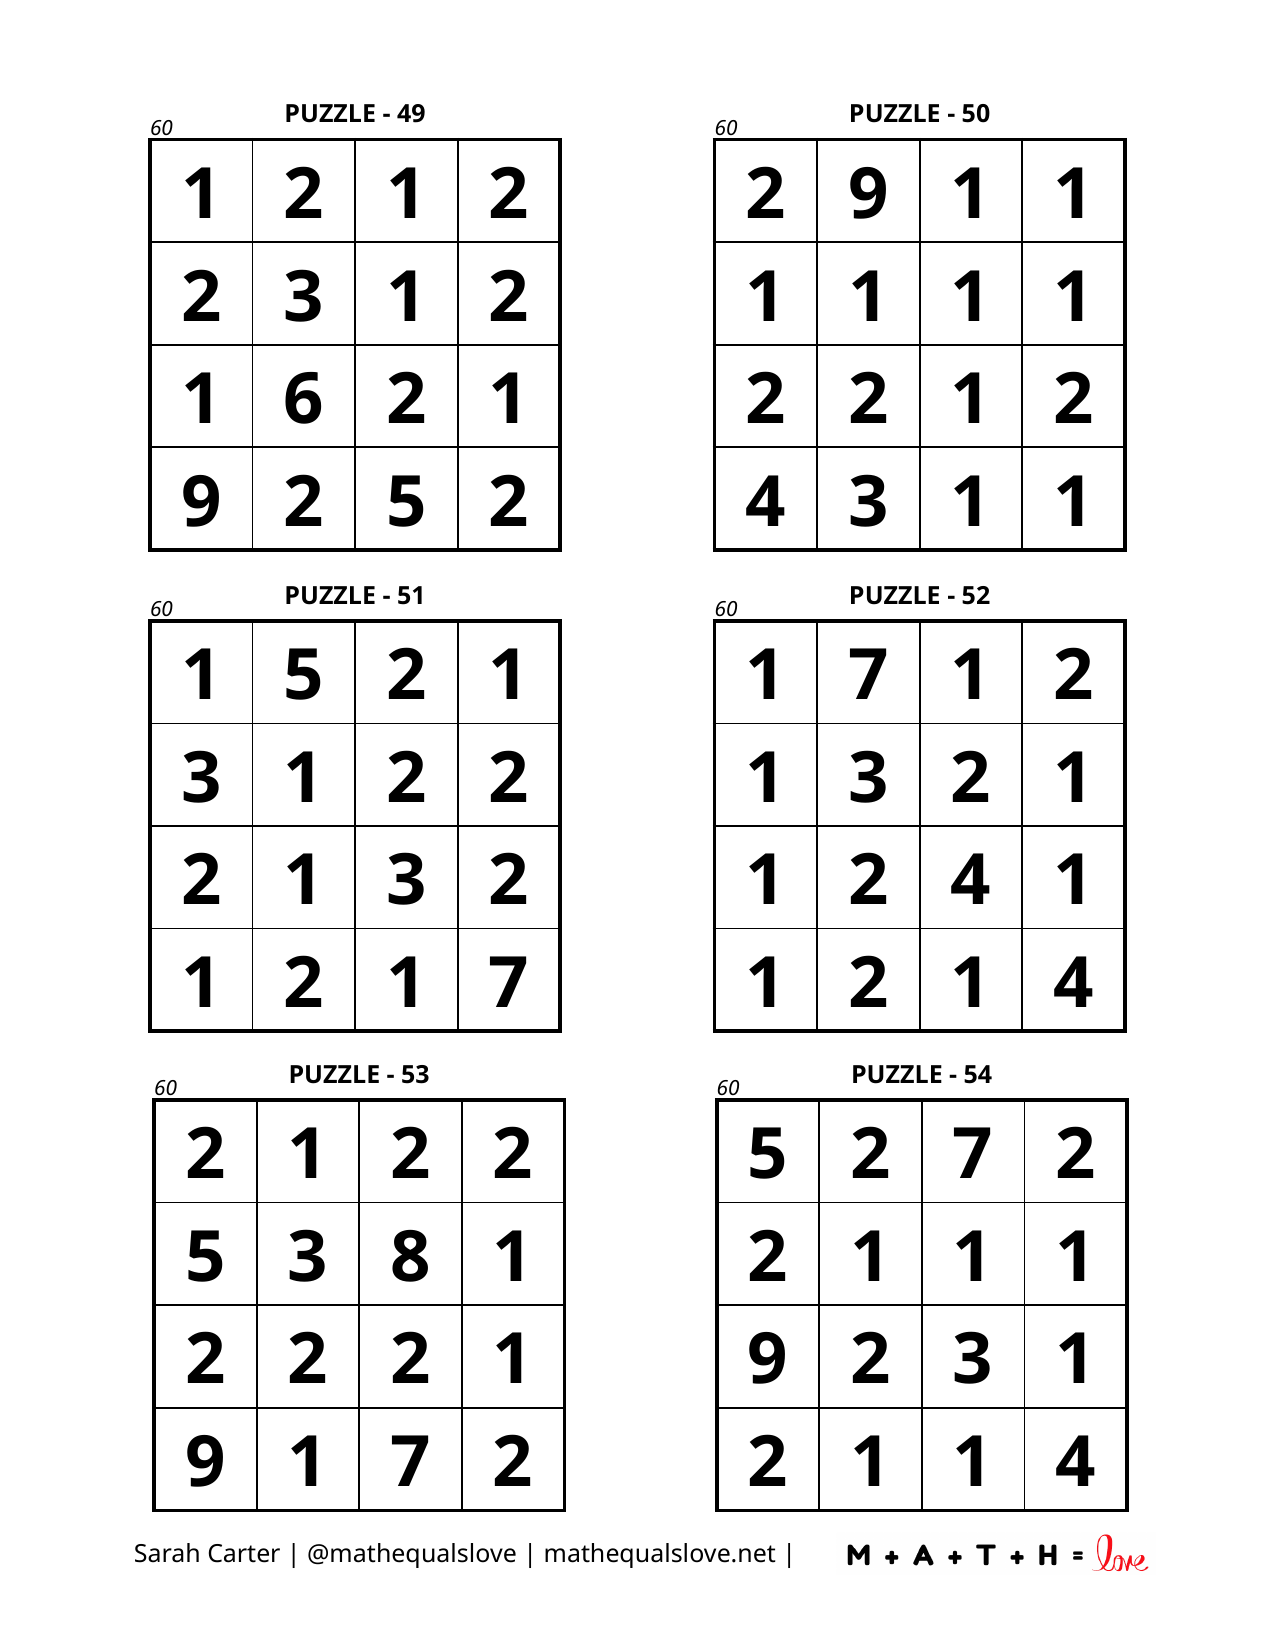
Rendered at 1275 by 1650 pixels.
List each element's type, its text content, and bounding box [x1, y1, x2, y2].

table_cell 9 [152, 448, 252, 548]
text_box PUZZLE - 54 [716, 1058, 1128, 1089]
text_box PUZZLE - 52 [714, 579, 1125, 610]
table_cell 1 [921, 929, 1021, 1029]
text_box 60 [149, 114, 359, 140]
table_cell 2 [716, 346, 816, 446]
table_cell 1 [253, 724, 354, 825]
table_header 1 [459, 623, 558, 723]
table_header 2 [1025, 1102, 1125, 1202]
table_header 2 [463, 1102, 563, 1202]
table_header 1 [258, 1102, 358, 1202]
table_cell 1 [716, 243, 816, 344]
table_cell 1 [1023, 827, 1123, 928]
table_cell 2 [818, 827, 919, 928]
table_cell 6 [253, 346, 354, 446]
table_cell 2 [156, 1306, 256, 1407]
table_cell 2 [459, 448, 558, 548]
text_box 60 [714, 114, 923, 140]
table_cell 2 [258, 1306, 358, 1407]
table_cell 3 [253, 243, 354, 344]
table_cell 1 [1025, 1203, 1125, 1304]
table_header 2 [820, 1102, 921, 1202]
table_cell 2 [719, 1409, 818, 1509]
table_cell 3 [818, 448, 919, 548]
table_cell 5 [156, 1203, 256, 1304]
table_cell 1 [152, 929, 252, 1029]
table_cell 1 [923, 1409, 1024, 1509]
table_header 2 [1023, 623, 1123, 723]
table_cell 1 [820, 1203, 921, 1304]
table_cell 3 [258, 1203, 358, 1304]
table_cell 1 [1023, 448, 1123, 548]
table_cell 1 [921, 448, 1021, 548]
text_box PUZZLE - 50 [714, 97, 1125, 128]
text_box 60 [154, 1074, 363, 1100]
table_header 9 [818, 141, 919, 241]
table_cell 3 [923, 1306, 1024, 1407]
text_box 60 [149, 595, 359, 621]
table_header 7 [923, 1102, 1024, 1202]
table_cell 1 [1025, 1306, 1125, 1407]
table_cell 1 [459, 346, 558, 446]
table_header 2 [360, 1102, 461, 1202]
table_cell 3 [818, 724, 919, 825]
table_header 1 [716, 623, 816, 723]
table_cell 3 [356, 827, 457, 928]
table_header 1 [921, 141, 1021, 241]
table_header 2 [459, 141, 558, 241]
table_cell 2 [820, 1306, 921, 1407]
table_header 2 [156, 1102, 256, 1202]
table_cell 1 [716, 724, 816, 825]
table_cell 7 [360, 1409, 461, 1509]
table_header 1 [152, 623, 252, 723]
table_cell 2 [921, 724, 1021, 825]
table_cell 2 [818, 346, 919, 446]
table_cell 3 [152, 724, 252, 825]
table_header 2 [716, 141, 816, 241]
table_cell 8 [360, 1203, 461, 1304]
table_cell 2 [1023, 346, 1123, 446]
table_cell 1 [820, 1409, 921, 1509]
table_cell 1 [152, 346, 252, 446]
table_cell 1 [818, 243, 919, 344]
table_cell 1 [253, 827, 354, 928]
table_cell 2 [360, 1306, 461, 1407]
table_cell 9 [156, 1409, 256, 1509]
text_box PUZZLE - 53 [154, 1058, 565, 1089]
table_cell 2 [459, 724, 558, 825]
text_box 60 [714, 595, 923, 621]
table_cell 5 [356, 448, 457, 548]
table_header 1 [1023, 141, 1123, 241]
table_cell 2 [459, 827, 558, 928]
table_cell 2 [356, 724, 457, 825]
text_box 60 [716, 1074, 925, 1100]
table_cell 1 [716, 827, 816, 928]
table_header 1 [356, 141, 457, 241]
table_cell 4 [921, 827, 1021, 928]
table_cell 9 [719, 1306, 818, 1407]
table_cell 1 [356, 929, 457, 1029]
table_cell 1 [1023, 243, 1123, 344]
table_header 7 [818, 623, 919, 723]
table_header 2 [253, 141, 354, 241]
table_header 1 [921, 623, 1021, 723]
table_cell 2 [152, 243, 252, 344]
table_cell 2 [356, 346, 457, 446]
table_cell 2 [253, 929, 354, 1029]
table_cell 2 [253, 448, 354, 548]
table_cell 1 [356, 243, 457, 344]
table_header 1 [152, 141, 252, 241]
table_cell 4 [1023, 929, 1123, 1029]
table_header 5 [719, 1102, 818, 1202]
table_cell 2 [459, 243, 558, 344]
table_cell 1 [463, 1306, 563, 1407]
table_cell 2 [463, 1409, 563, 1509]
text_box PUZZLE - 51 [149, 579, 561, 610]
table_cell 1 [463, 1203, 563, 1304]
table_cell 7 [459, 929, 558, 1029]
table_cell 2 [719, 1203, 818, 1304]
table_cell 1 [1023, 724, 1123, 825]
table_cell 1 [258, 1409, 358, 1509]
table_cell 1 [921, 243, 1021, 344]
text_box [118, 1529, 1199, 1576]
text_box PUZZLE - 49 [149, 97, 561, 128]
table_cell 1 [923, 1203, 1024, 1304]
table_header 5 [253, 623, 354, 723]
table_cell 2 [152, 827, 252, 928]
table_cell 4 [716, 448, 816, 548]
table_header 2 [356, 623, 457, 723]
table_cell 4 [1025, 1409, 1125, 1509]
table_cell 1 [921, 346, 1021, 446]
table_cell 2 [818, 929, 919, 1029]
table_cell 1 [716, 929, 816, 1029]
